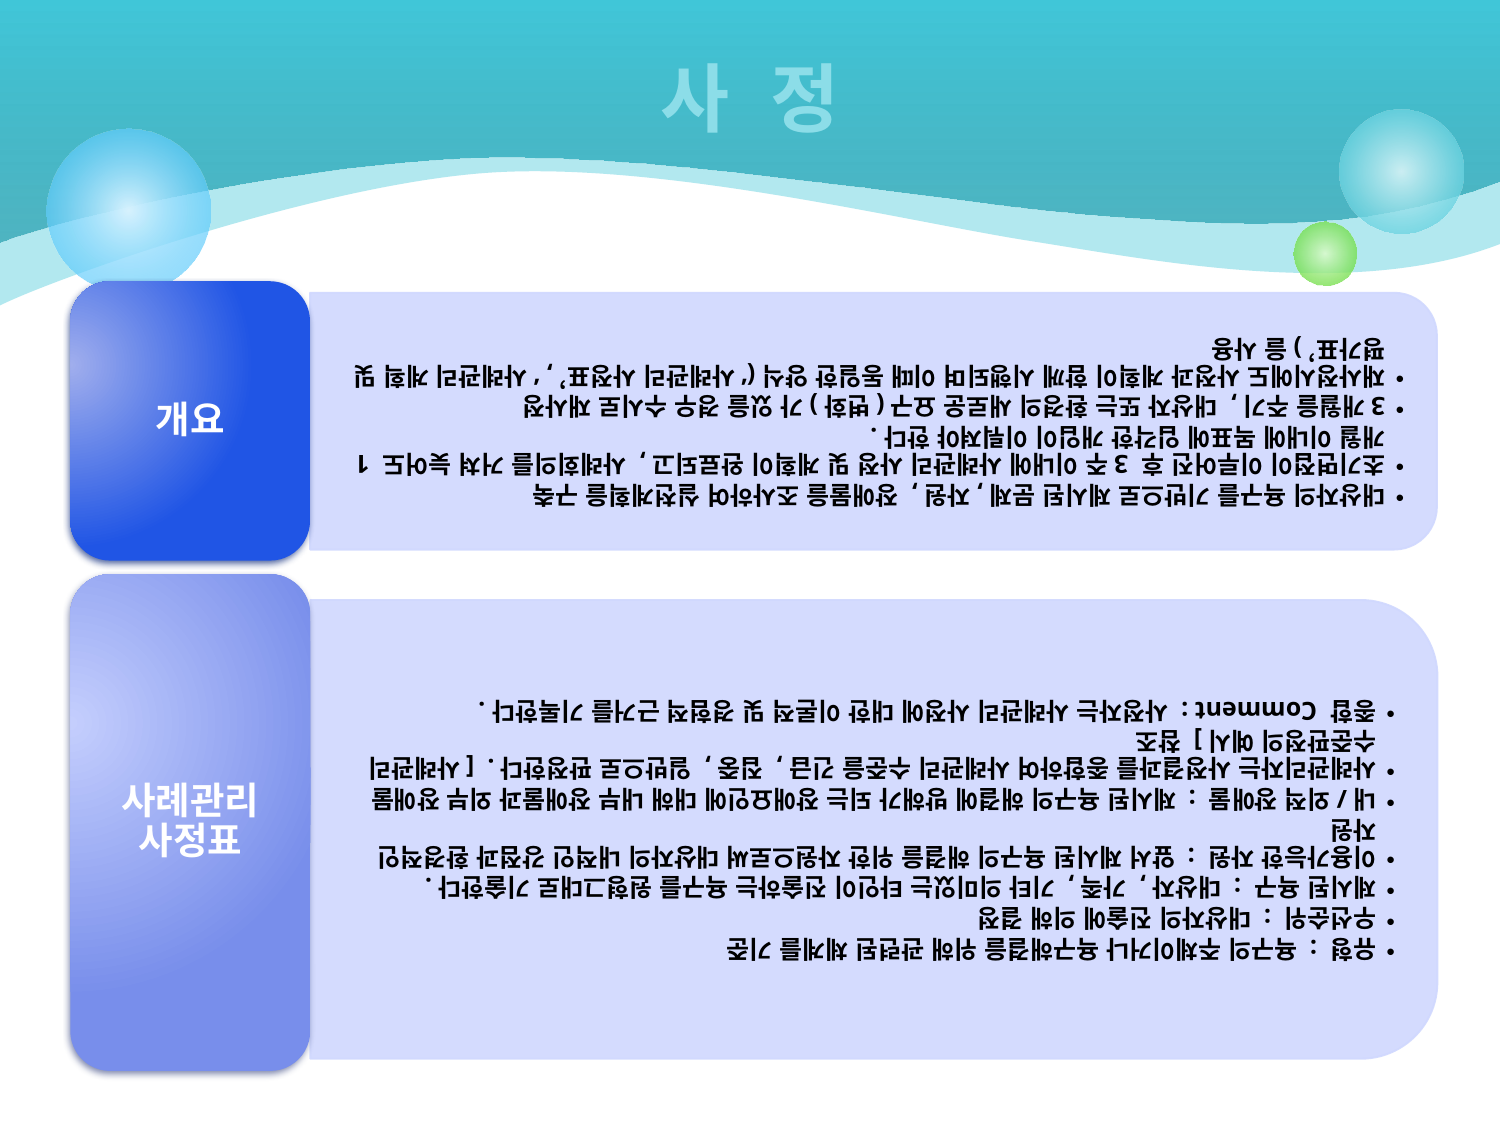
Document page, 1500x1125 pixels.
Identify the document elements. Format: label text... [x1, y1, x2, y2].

title 사 정 [75, 0, 1425, 188]
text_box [69, 280, 1438, 1079]
